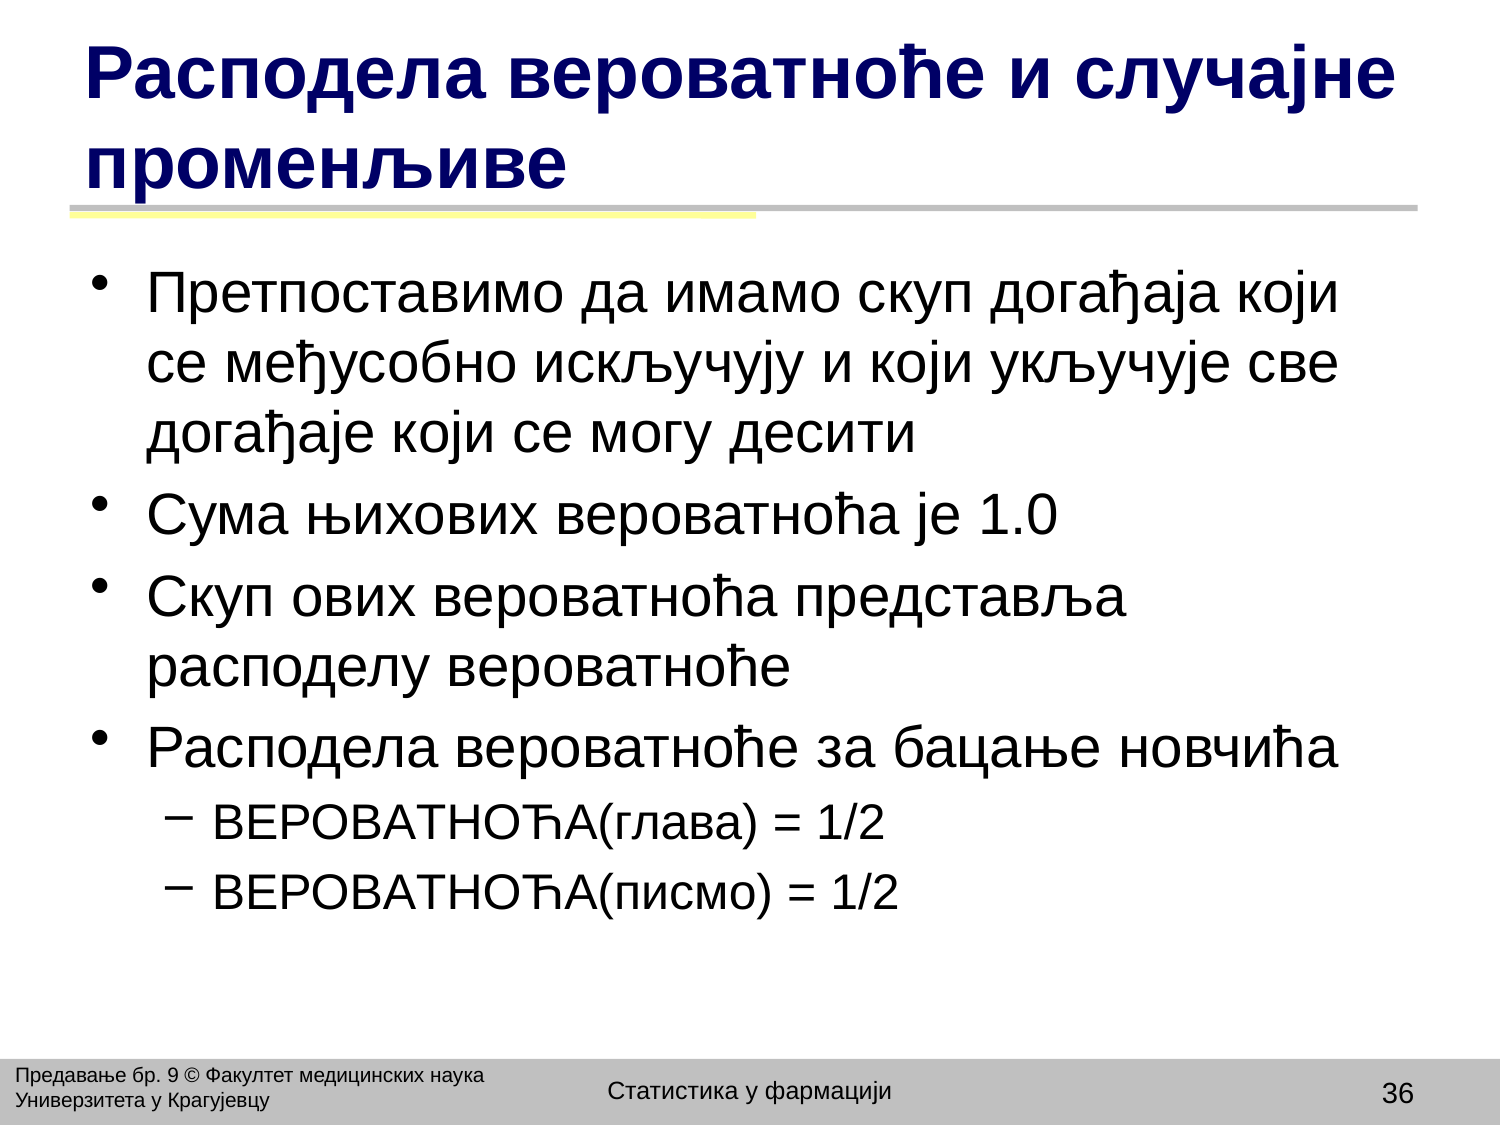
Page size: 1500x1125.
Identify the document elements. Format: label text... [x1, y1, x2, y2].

slide_number Предавање бр. 9 © Факултет медицинских наука Универзитета у Крагујевцу [0, 1053, 609, 1108]
list Претпоставимо да имамо скуп догађаја који се међусобно искључују и који укључује све догађаје који се могу десити Сума њихових вероватноћа је 1.0 Скуп ових вероватноћа представља расподелу вероватноће Расподела вероватноће за бацање новчића ВЕРОВAТНОЋA(глава) = 1/2 ВЕРОВAТНОЋA(писмо) = 1/2 [74, 246, 1426, 1023]
title Расподела вероватноће и случајне променљиве [69, 19, 1426, 208]
slide_number 36 [1079, 1066, 1430, 1125]
footer Статистика у фармацији [512, 1066, 988, 1125]
